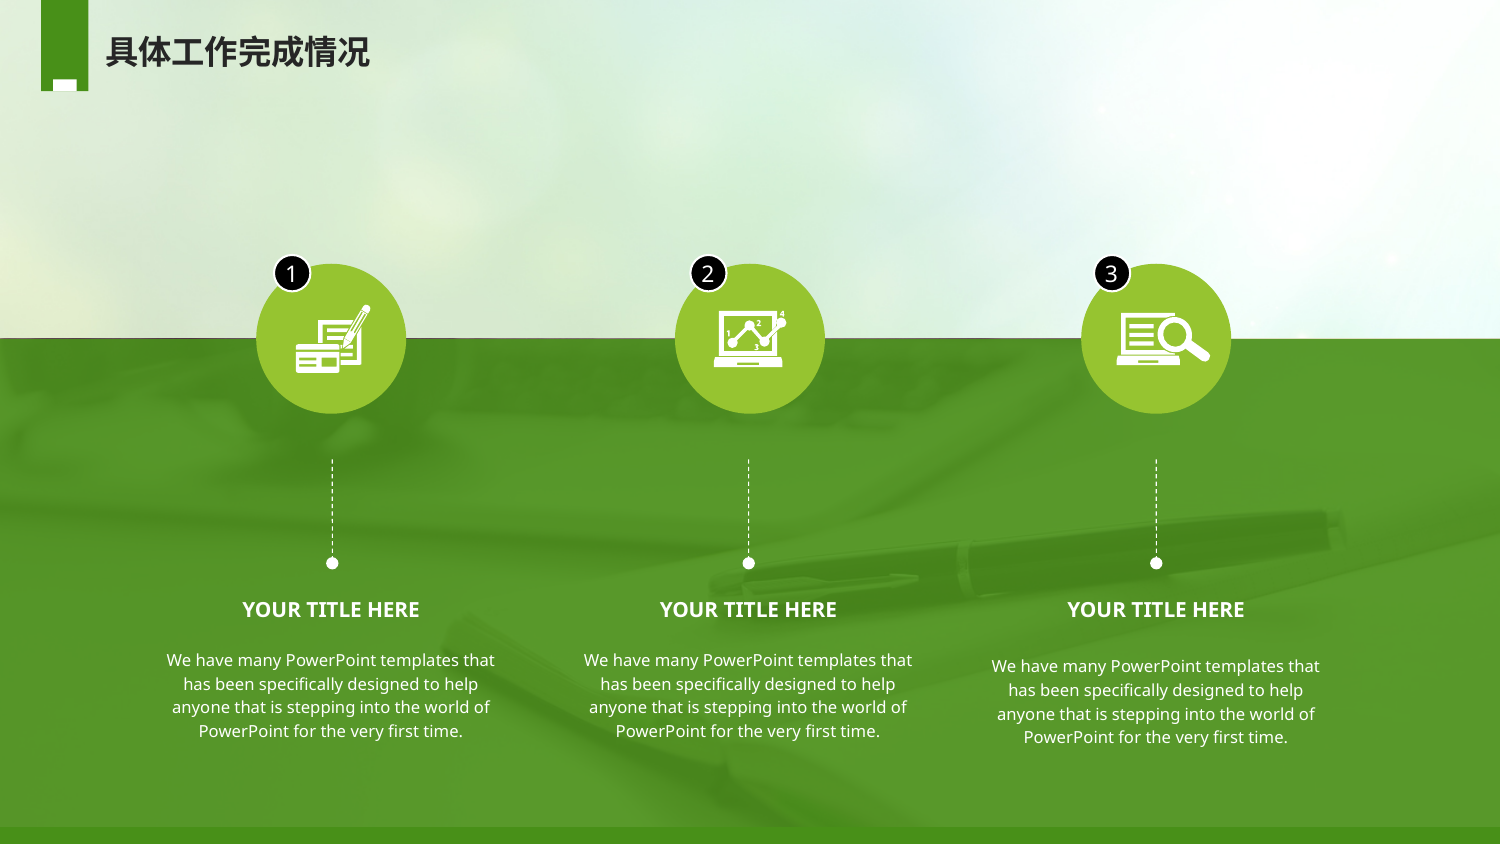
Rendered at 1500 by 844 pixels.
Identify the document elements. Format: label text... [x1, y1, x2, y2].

text_box [326, 557, 339, 570]
text_box YOUR TITLE HERE We have many PowerPoint templates that has been specifically designed to help anyone that is stepping into the world of PowerPoint for the very first time. [148, 584, 514, 749]
text_box [742, 557, 755, 570]
text_box YOUR TITLE HERE We have many PowerPoint templates that has been specifically designed to help anyone that is stepping into the world of PowerPoint for the very first time. [973, 584, 1339, 755]
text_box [690, 254, 727, 292]
picture [0, 0, 1500, 338]
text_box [255, 263, 407, 414]
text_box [1080, 263, 1232, 414]
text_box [1093, 254, 1131, 292]
text_box YOUR TITLE HERE We have many PowerPoint templates that has been specifically designed to help anyone that is stepping into the world of PowerPoint for the very first time. [565, 584, 931, 749]
text_box 具体工作完成情况 [94, 23, 387, 79]
text_box [1150, 557, 1163, 570]
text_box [674, 263, 826, 414]
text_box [40, 0, 89, 92]
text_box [273, 254, 311, 292]
text_box [0, 338, 1500, 827]
